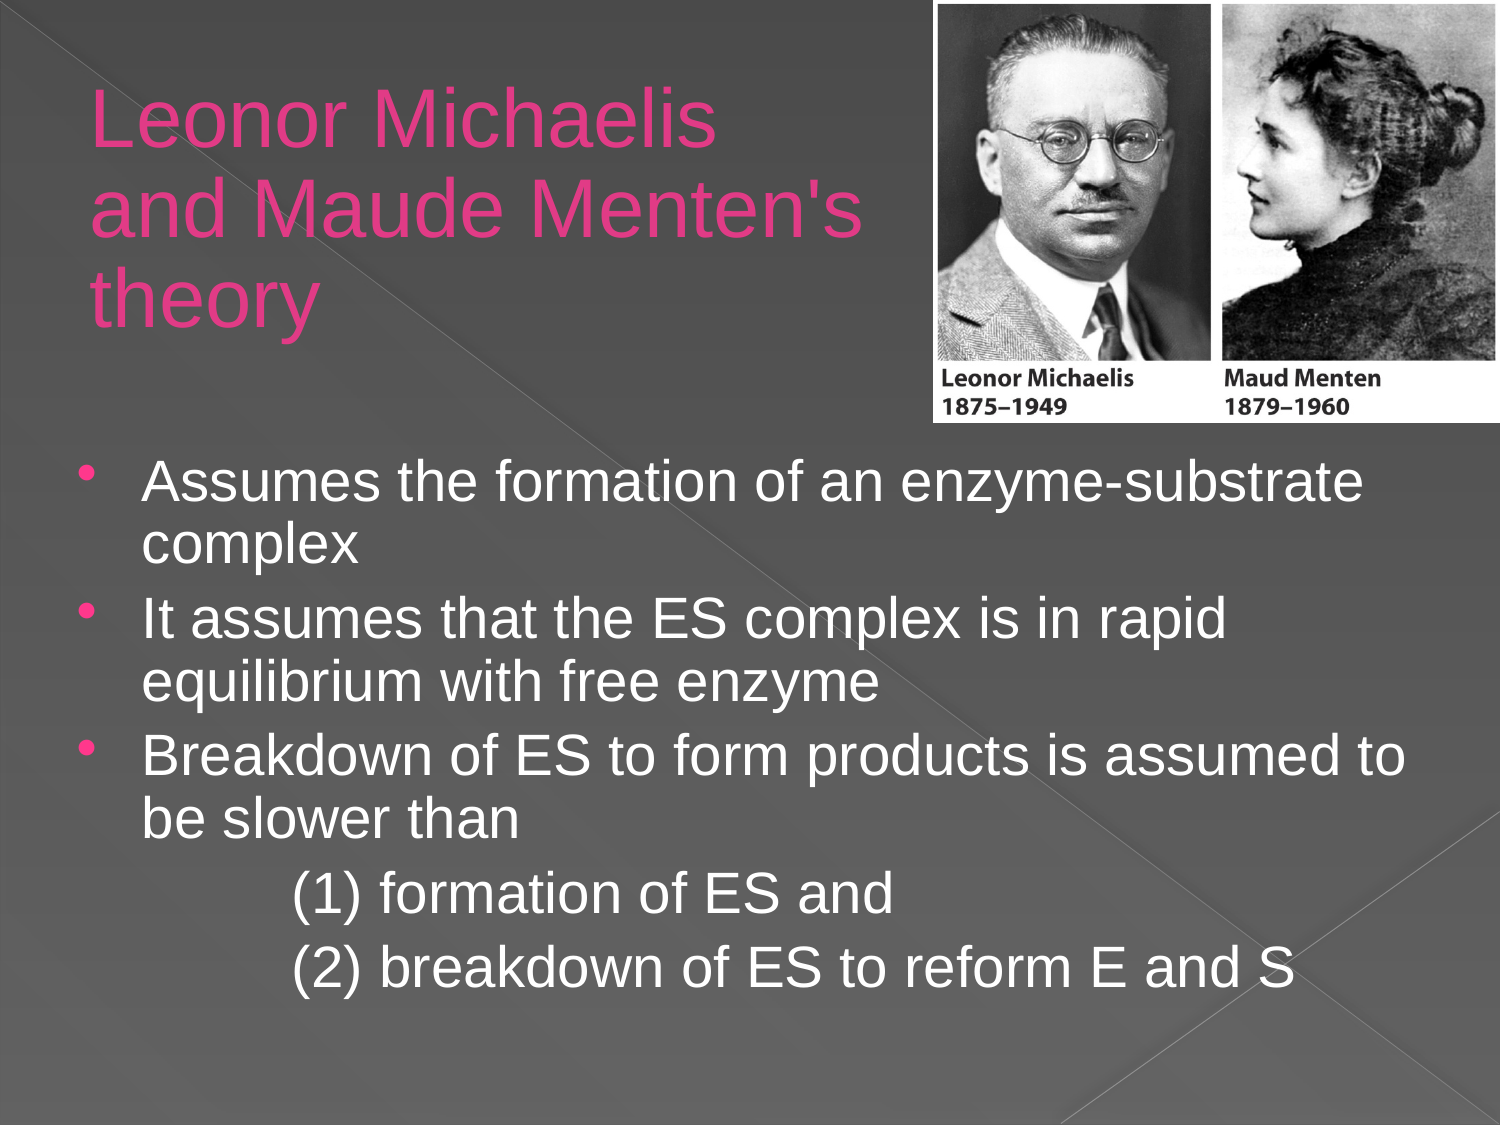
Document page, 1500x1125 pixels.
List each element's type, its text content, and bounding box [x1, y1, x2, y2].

picture [933, 0, 1500, 423]
text_box Leonor Michaelis and Maude Menten's theory [75, 68, 887, 354]
list Assumes the formation of an enzyme-substrate complex It assumes that the ES complex is in rapid equilibrium with free enzyme Breakdown of ES to form products is assumed to be slower than (1) formation of ES and (2) breakdown of ES to reform E and S [53, 443, 1467, 1100]
